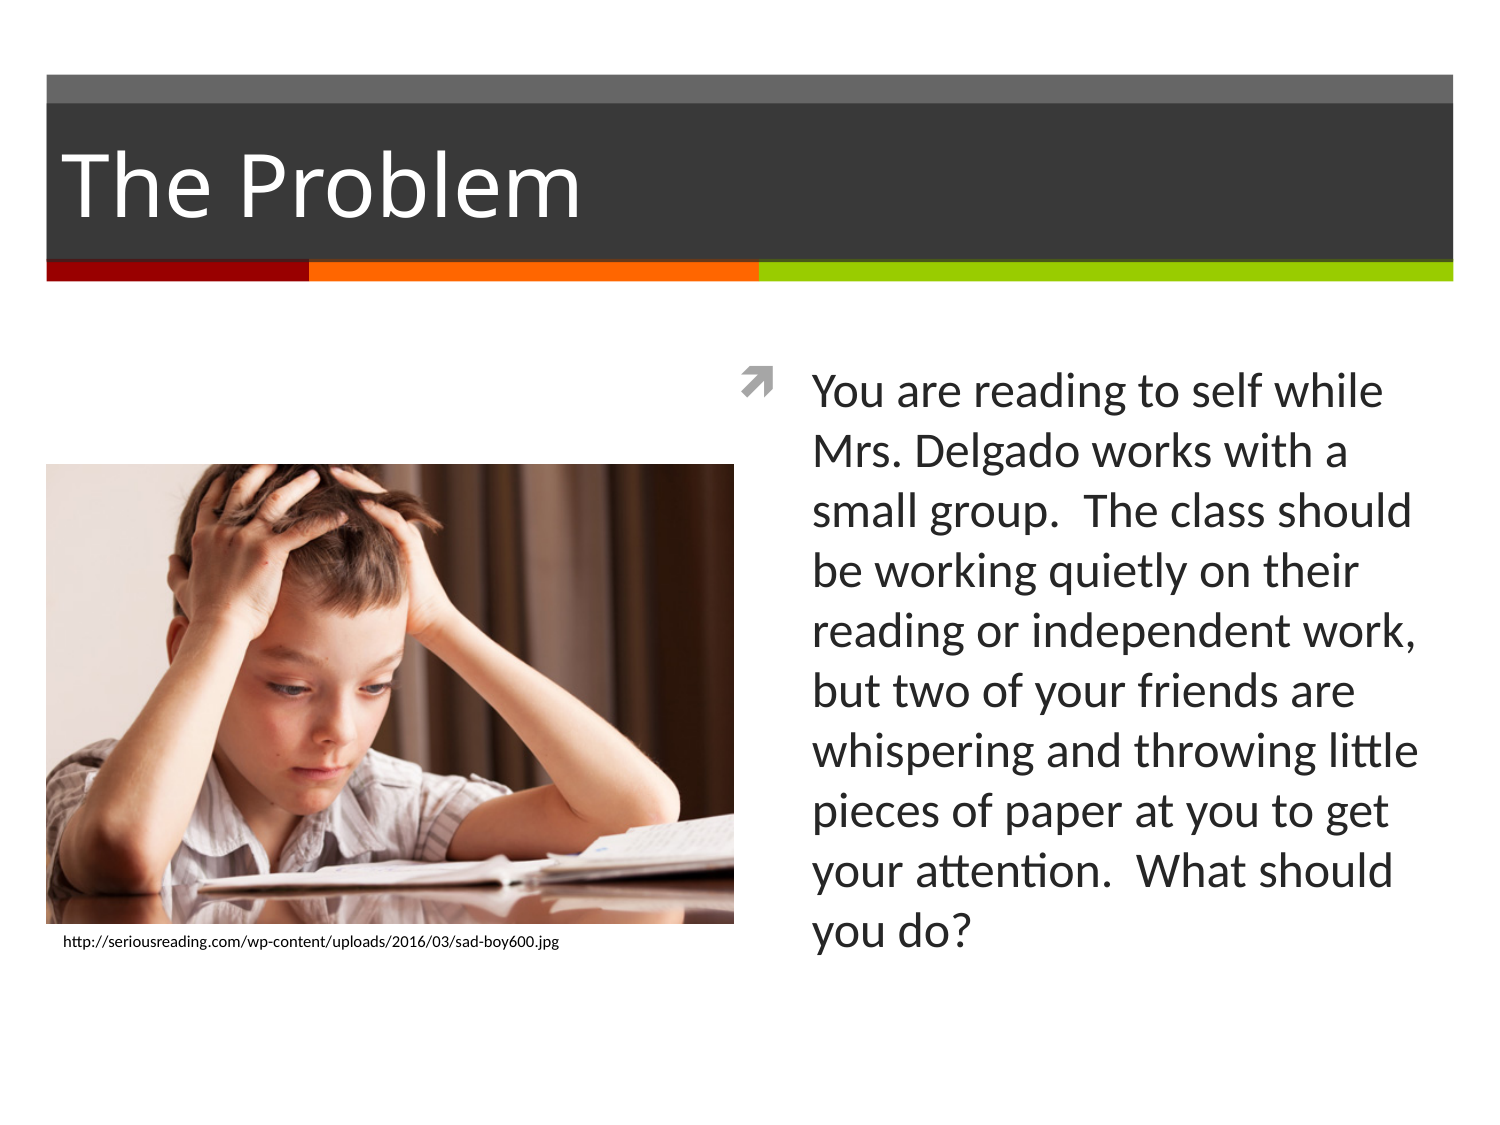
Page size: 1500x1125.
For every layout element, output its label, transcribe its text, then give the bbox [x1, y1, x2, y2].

picture [46, 464, 735, 924]
text_box http://seriousreading.com/wp-content/uploads/2016/03/sad-boy600.jpg [48, 937, 576, 959]
list You are reading to self while Mrs. Delgado works with a small group. The class should be working quietly on their reading or independent work, but two of your friends are whispering and throwing little pieces of paper at you to get your attention. What should you do? [722, 350, 1454, 1005]
title The Problem [46, 103, 1454, 263]
